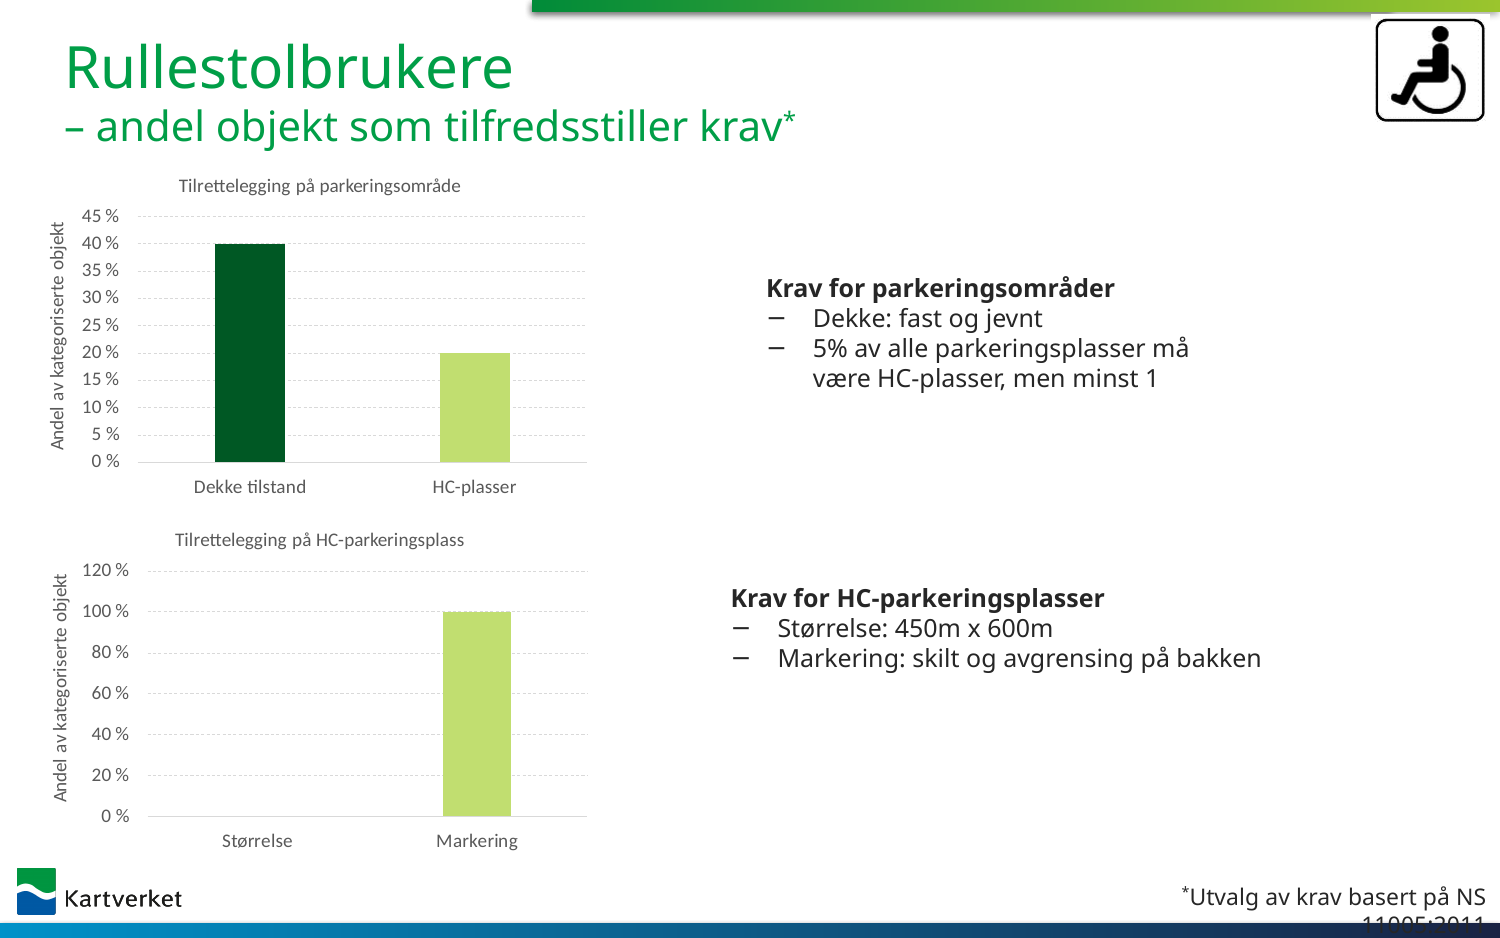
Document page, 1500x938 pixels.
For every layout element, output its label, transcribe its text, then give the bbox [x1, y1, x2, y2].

text_box Krav for HC-parkeringsplasser Størrelse: 450m x 600m Markering: skilt og avgrensing på bakken [715, 574, 1278, 680]
text_box Krav for parkeringsområder Dekke: fast og jevnt 5% av alle parkeringsplasser må være HC-plasser, men minst 1 [751, 264, 1232, 400]
text_box Rullestolbrukere – andel objekt som tilfredsstiller krav* [49, 23, 1431, 158]
text_box *Utvalg av krav basert på NS 11005:2011 [1068, 873, 1500, 938]
picture [41, 520, 598, 859]
picture [41, 166, 598, 505]
picture [1371, 13, 1491, 127]
